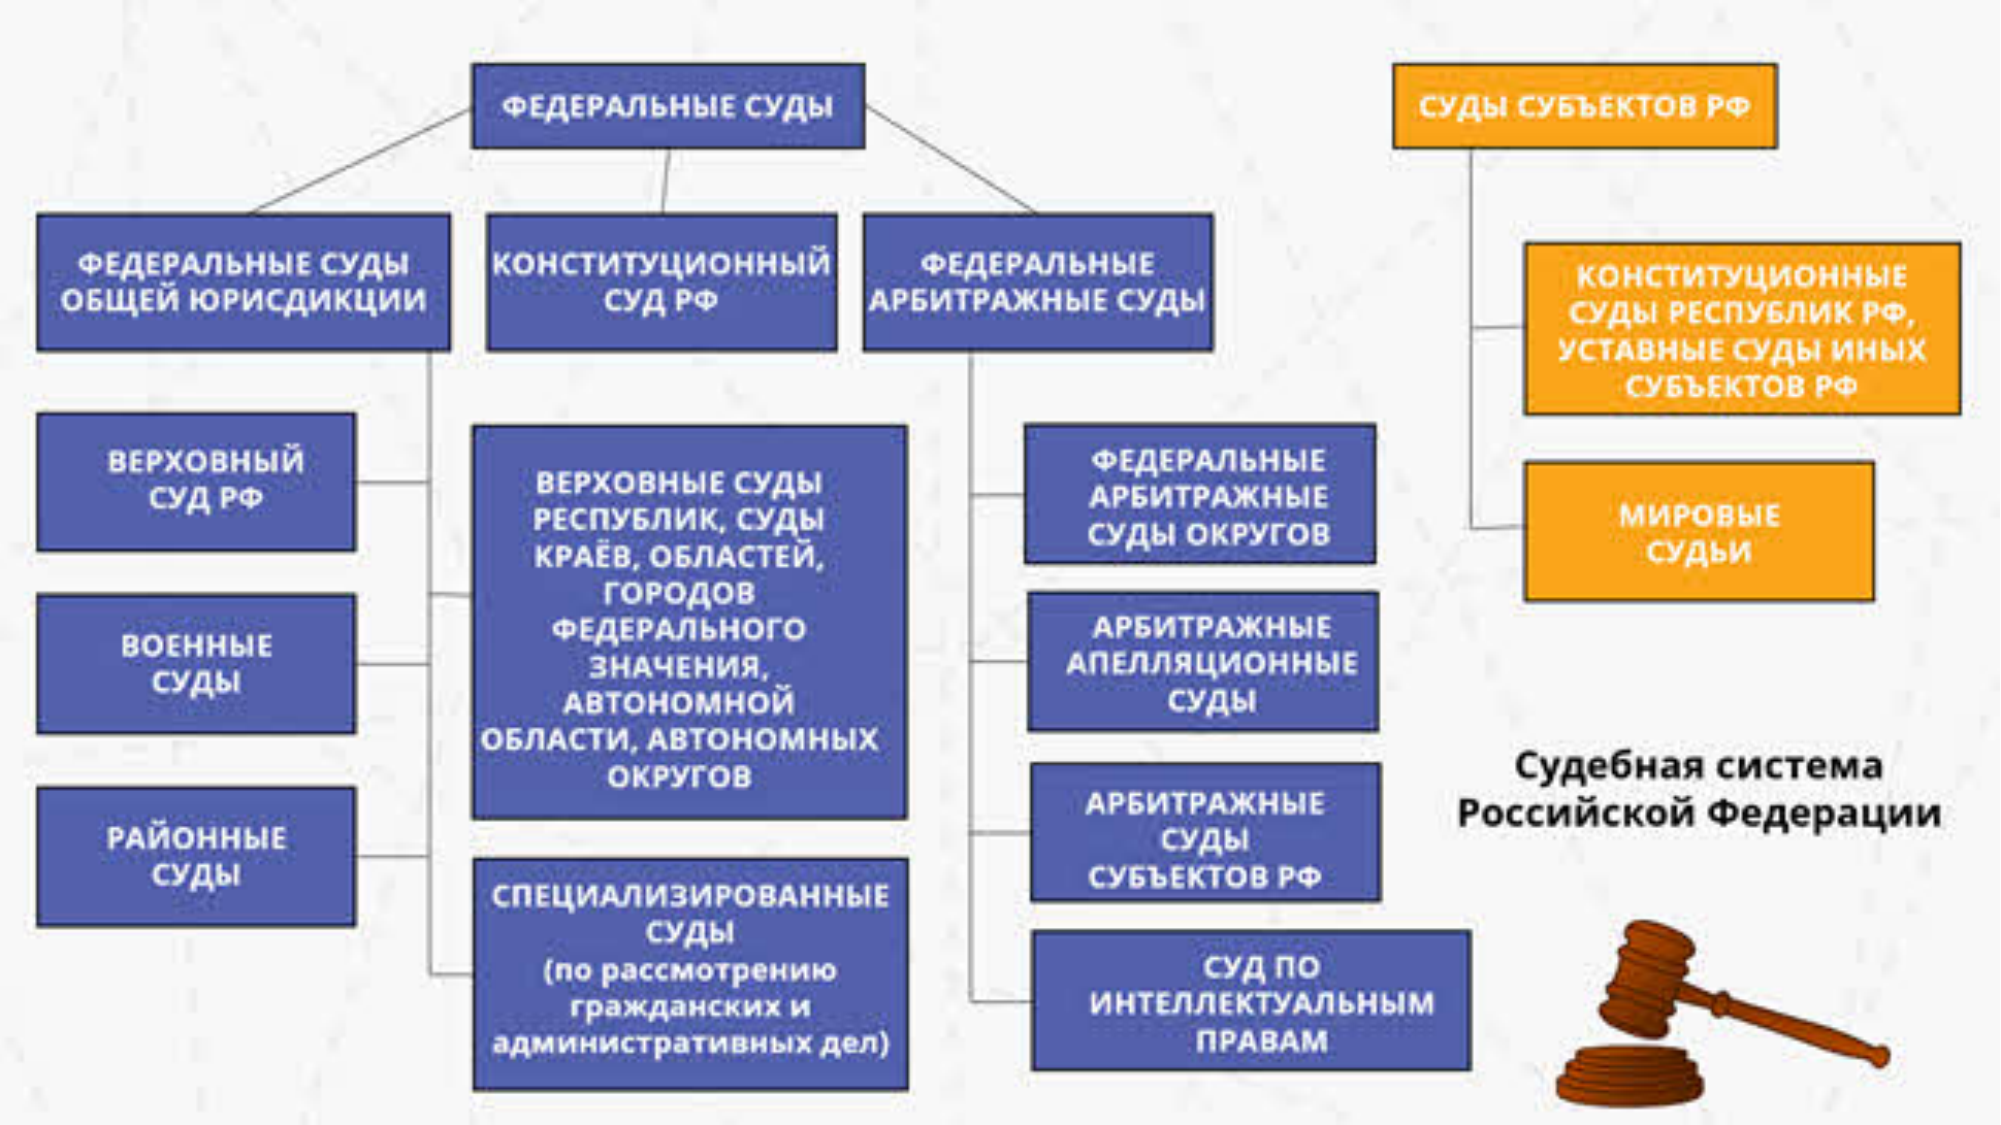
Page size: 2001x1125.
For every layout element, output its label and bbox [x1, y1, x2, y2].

list [0, 0, 2000, 1125]
